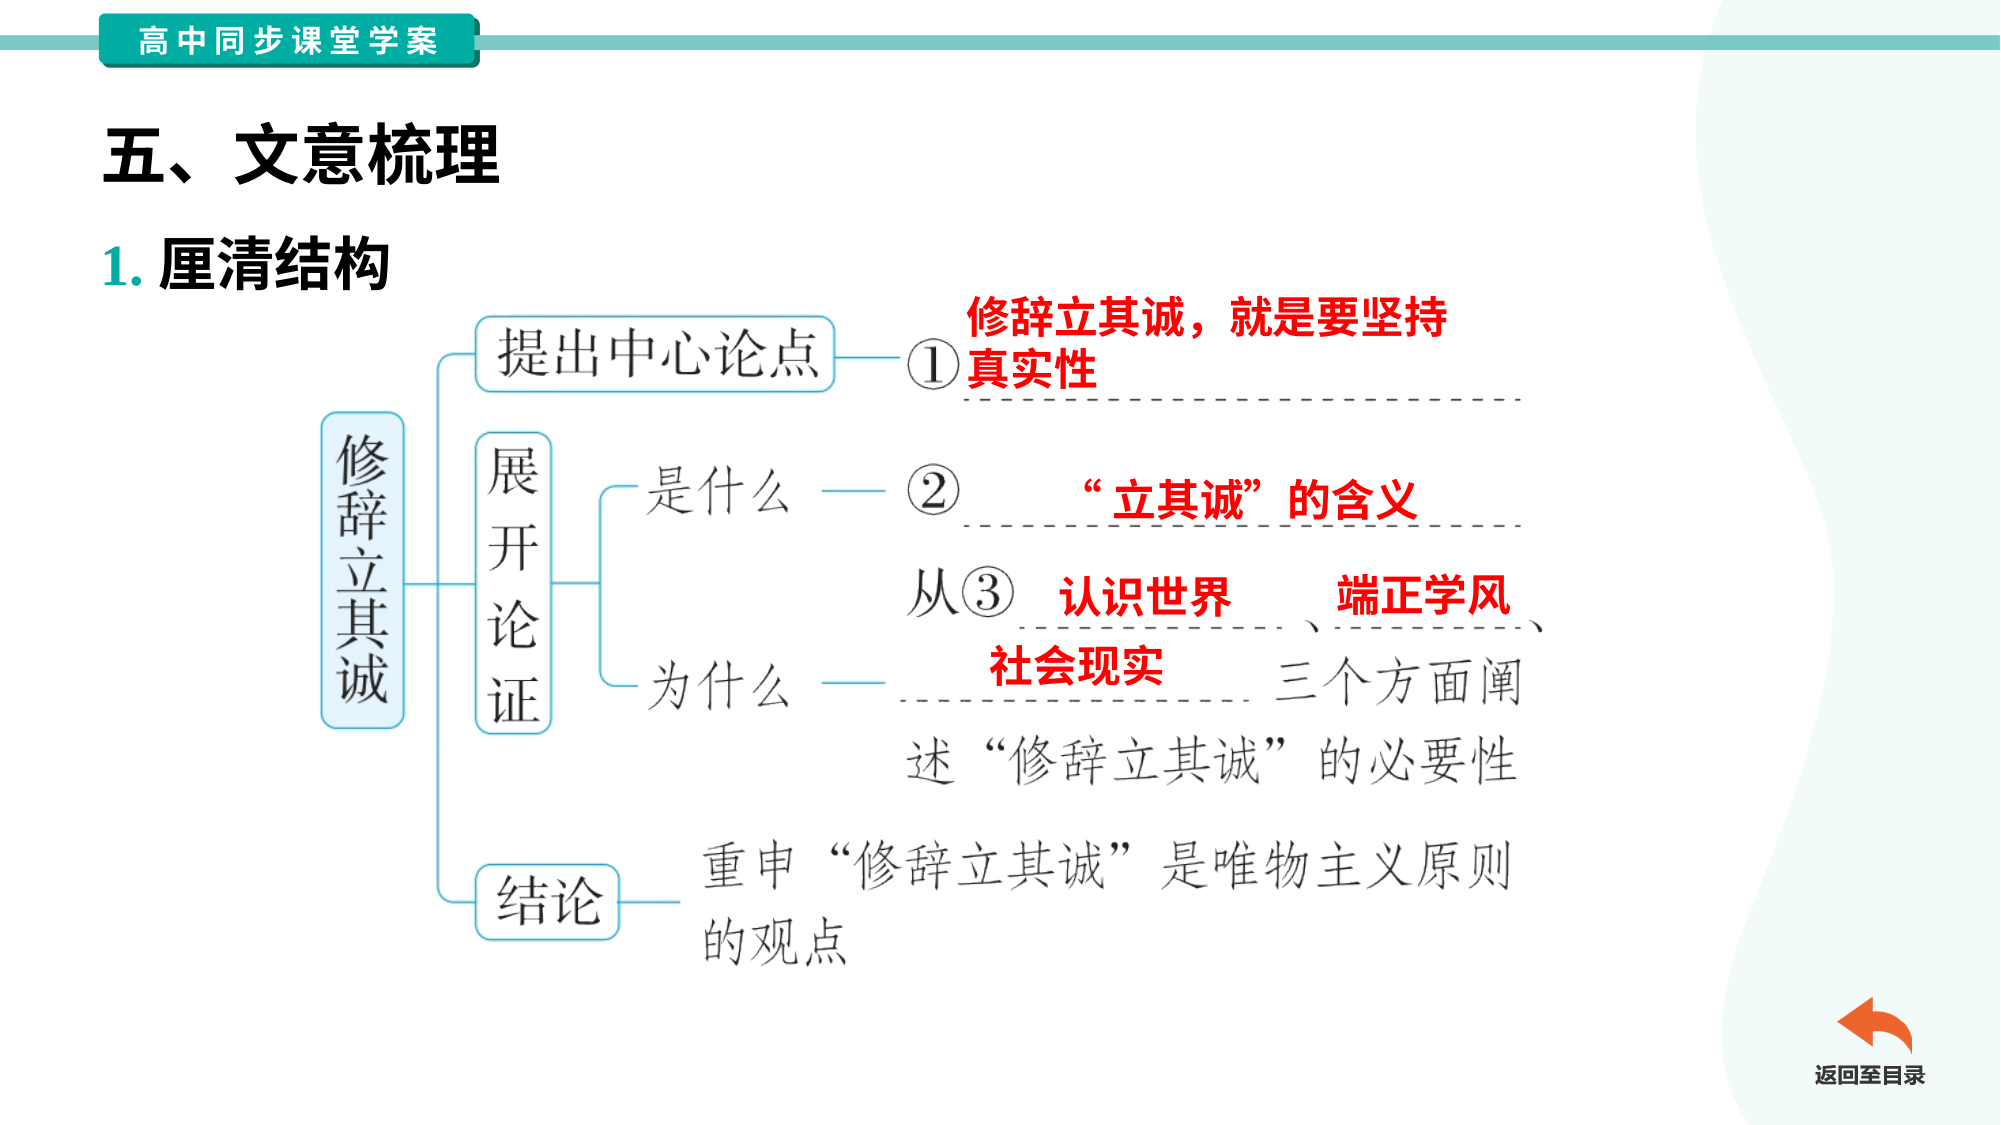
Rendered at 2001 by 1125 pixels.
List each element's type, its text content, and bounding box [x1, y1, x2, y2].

text_box 五、文意梳理 [100, 76, 1899, 192]
text_box 1.厘清结构 [100, 192, 1899, 297]
picture [0, 0, 2000, 1125]
